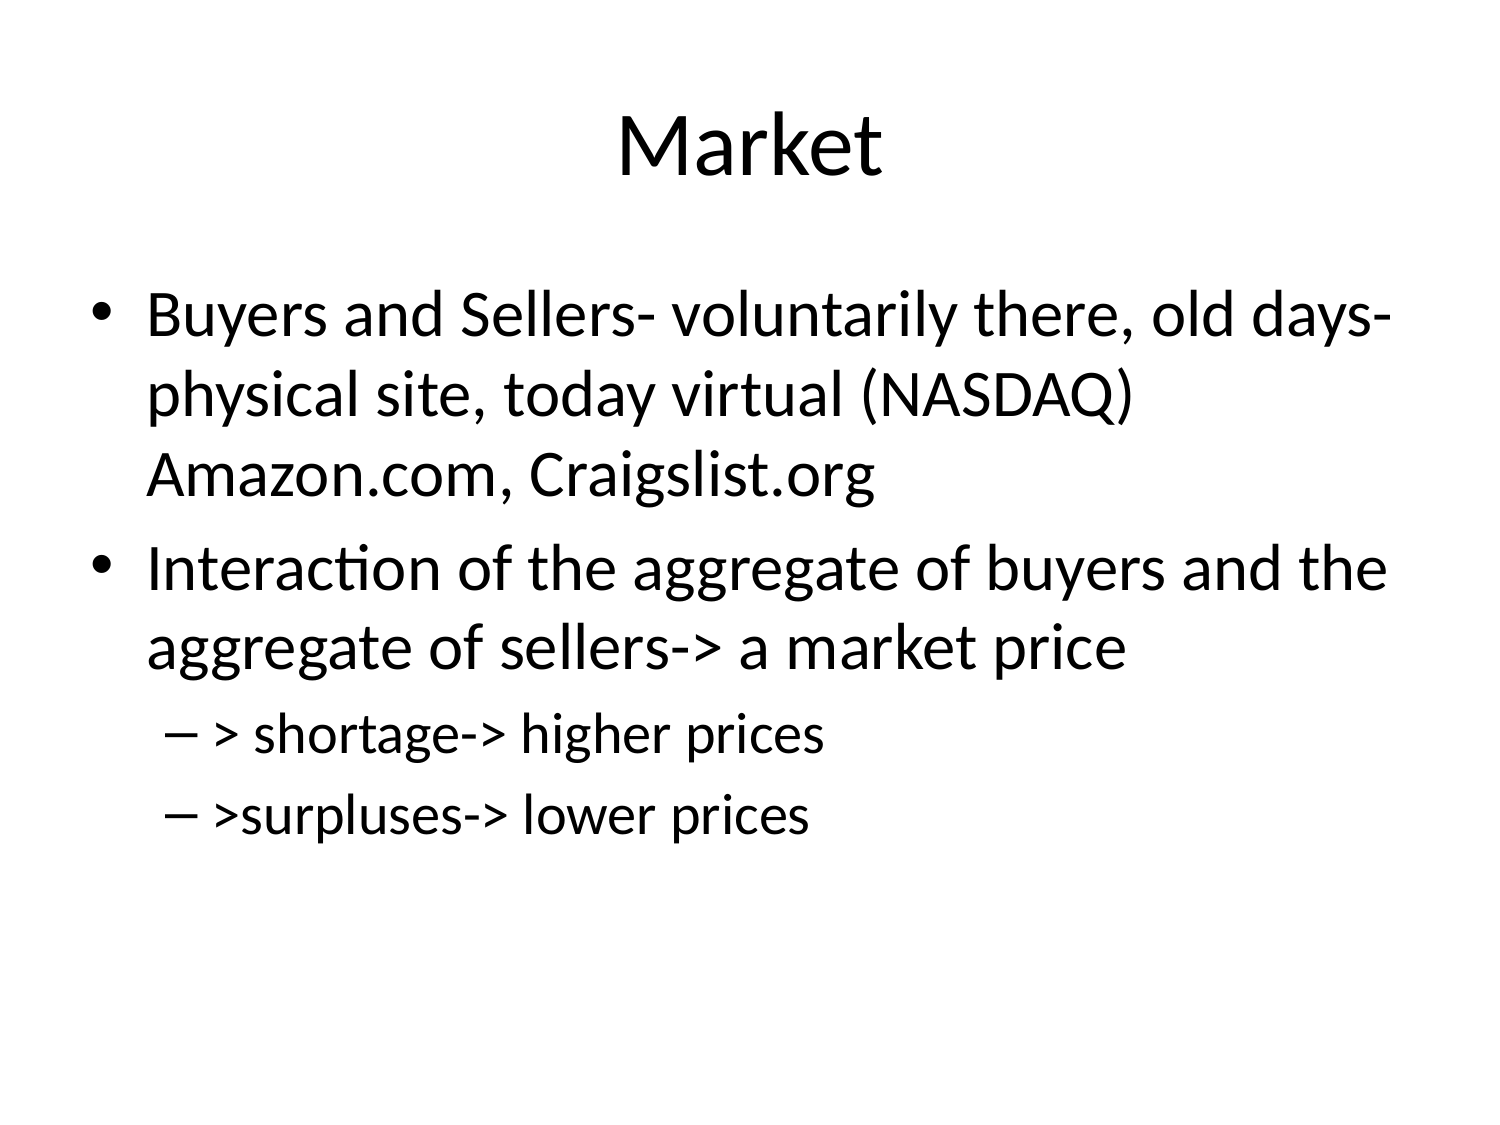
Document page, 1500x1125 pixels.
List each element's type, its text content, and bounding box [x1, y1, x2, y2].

title Market [75, 45, 1425, 233]
list Buyers and Sellers- voluntarily there, old days- physical site, today virtual (NASDAQ) Amazon.com, Craigslist.org Interaction of the aggregate of buyers and the aggregate of sellers-> a market price > shortage-> higher prices >surpluses-> lower prices [75, 262, 1425, 1005]
